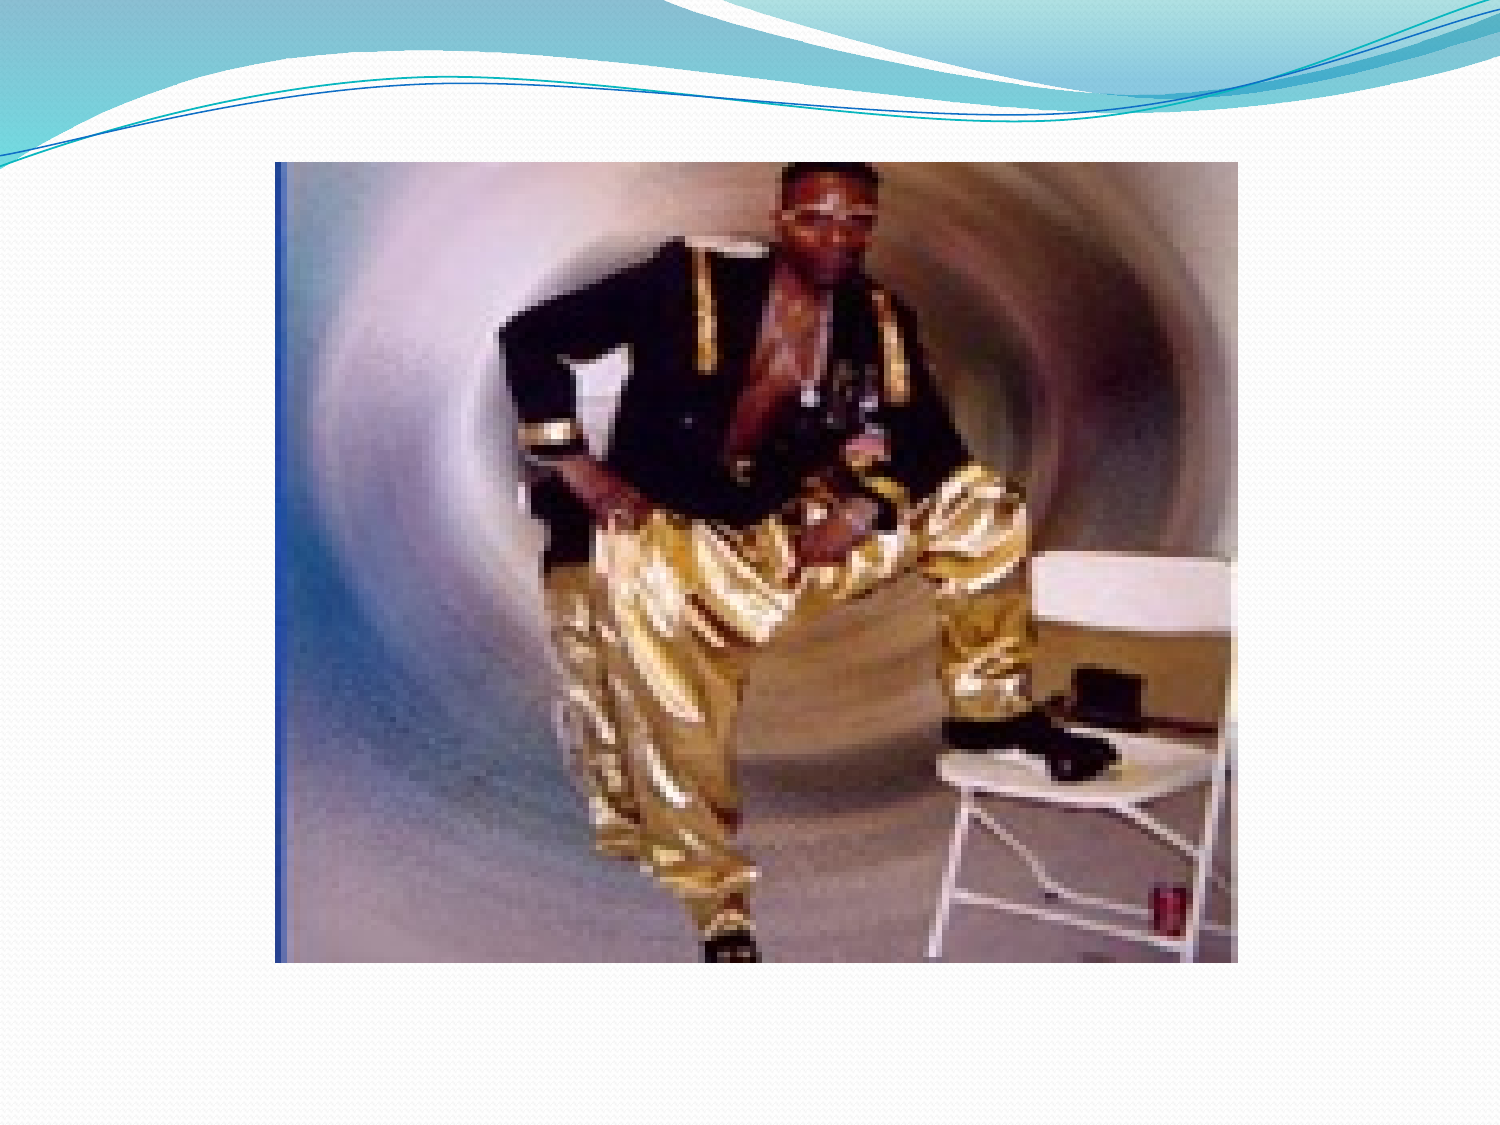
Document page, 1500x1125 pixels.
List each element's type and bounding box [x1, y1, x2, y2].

list [274, 162, 1238, 963]
